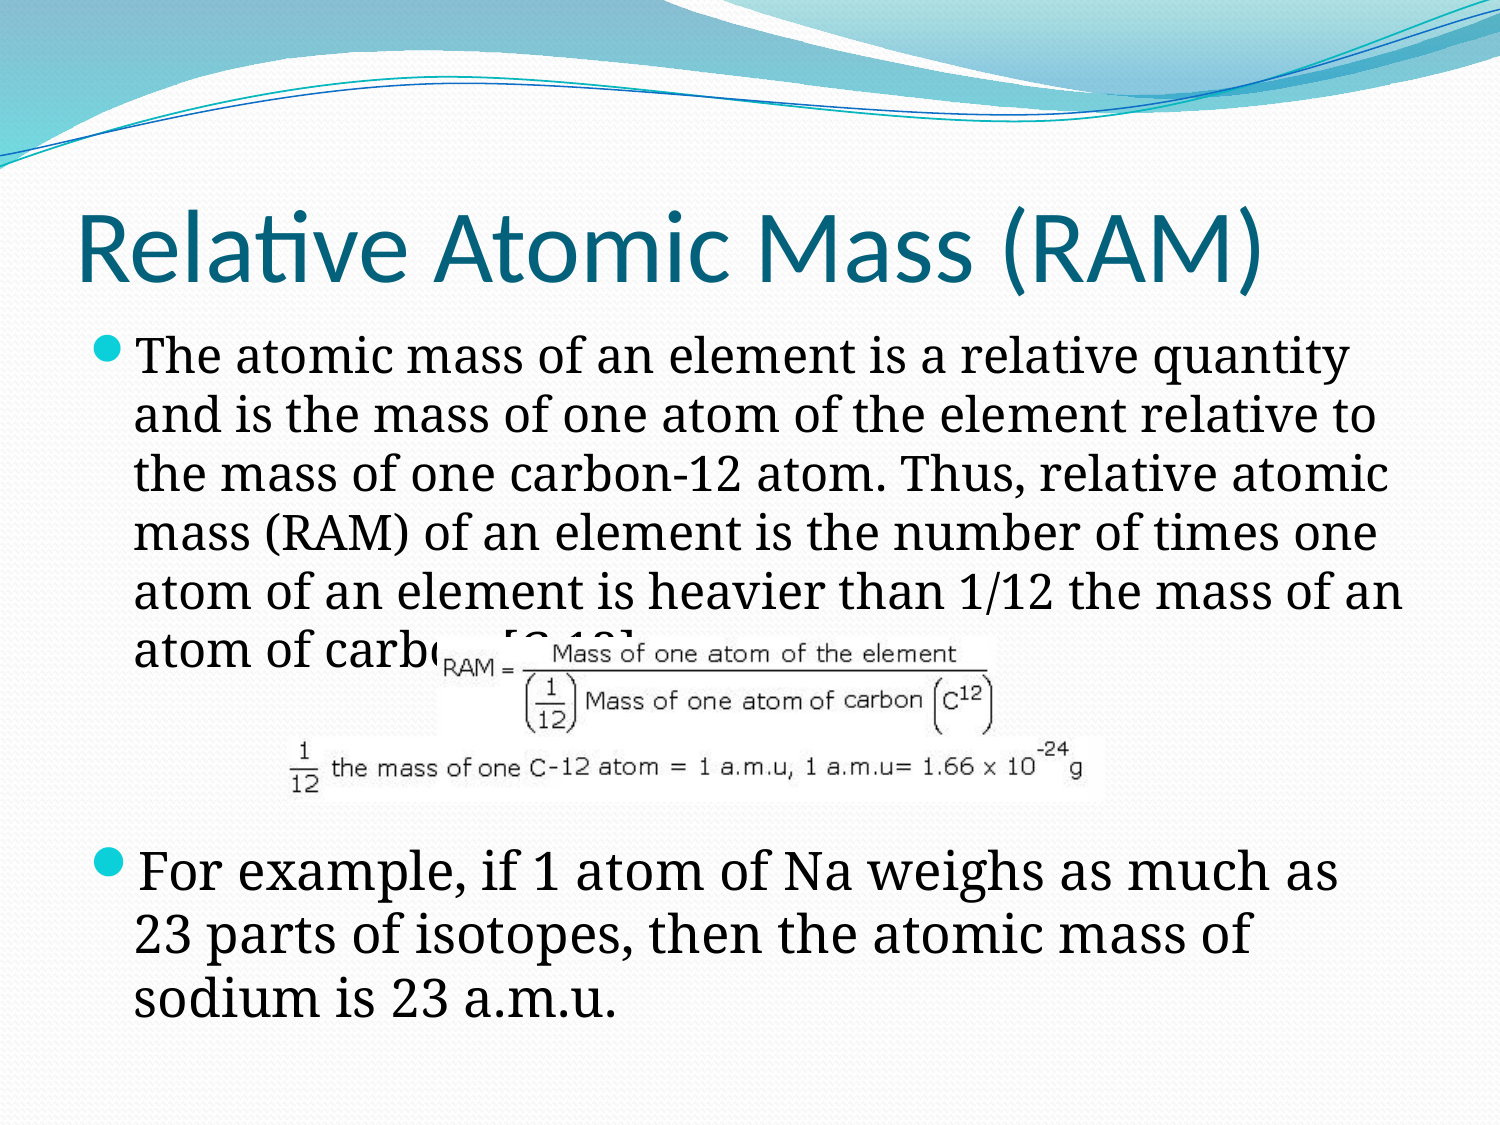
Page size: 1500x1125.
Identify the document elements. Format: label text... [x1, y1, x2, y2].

title Relative Atomic Mass (RAM) [75, 115, 1425, 303]
list The atomic mass of an element is a relative quantity and is the mass of one atom of the element relative to the mass of one carbon-12 atom. Thus, relative atomic mass (RAM) of an element is the number of times one atom of an element is heavier than 1/12 the mass of an atom of carbon [C-12]. For example, if 1 atom of Na weighs as much as 23 parts of isotopes, then the atomic mass of sodium is 23 a.m.u. [75, 317, 1425, 1038]
picture [287, 637, 1105, 802]
